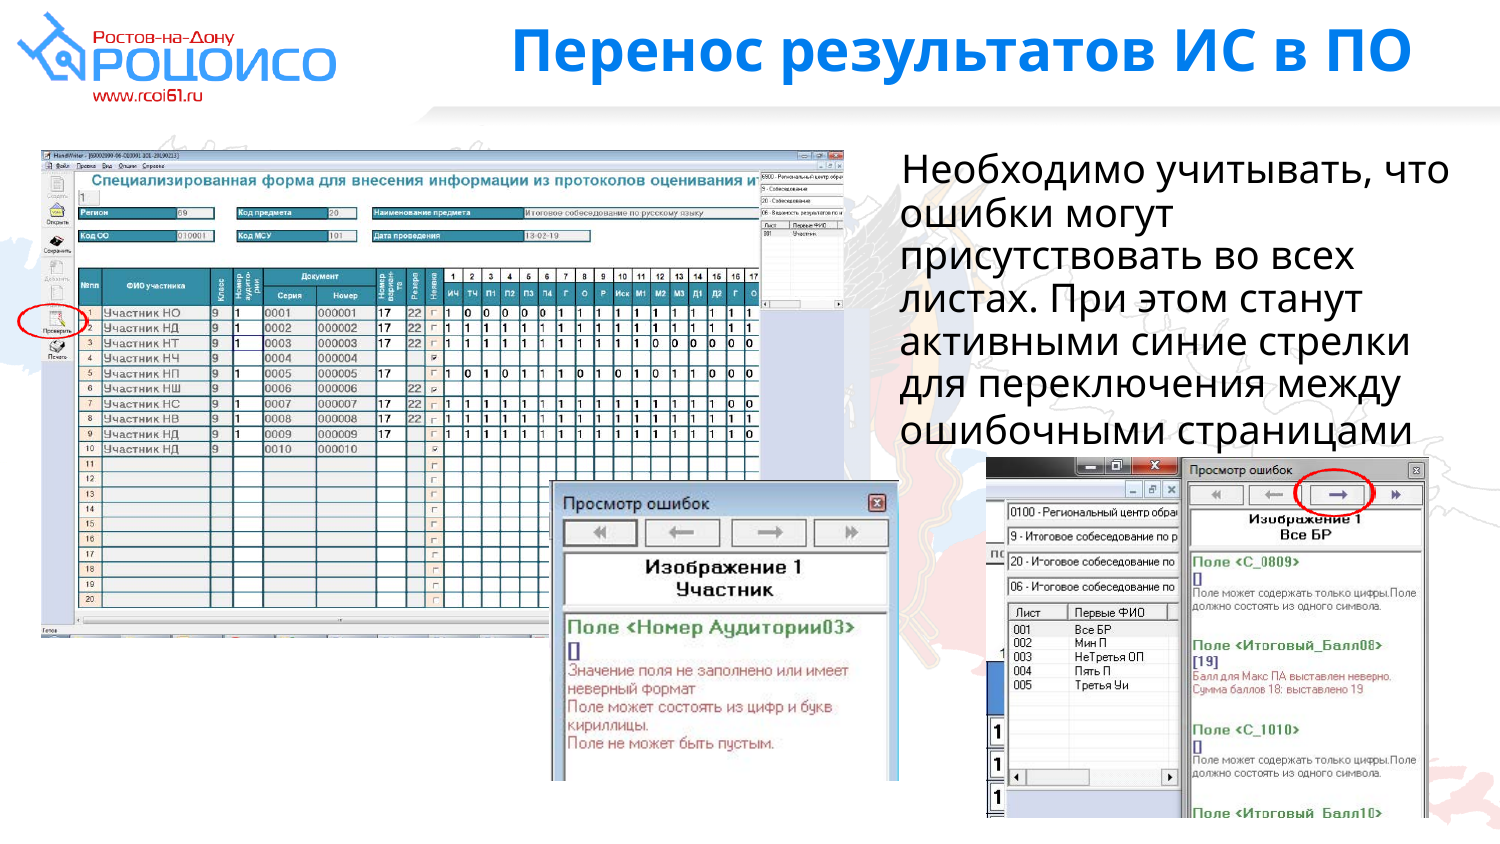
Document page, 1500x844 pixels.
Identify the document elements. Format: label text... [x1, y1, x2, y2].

picture [0, 0, 1500, 844]
title Перенос результатов ИС в ПО [135, 0, 1430, 107]
list Необходимо учитывать, что ошибки могут присутствовать во всех листах. При этом станут активными синие стрелки для переключения между ошибочными страницами [855, 138, 1483, 712]
